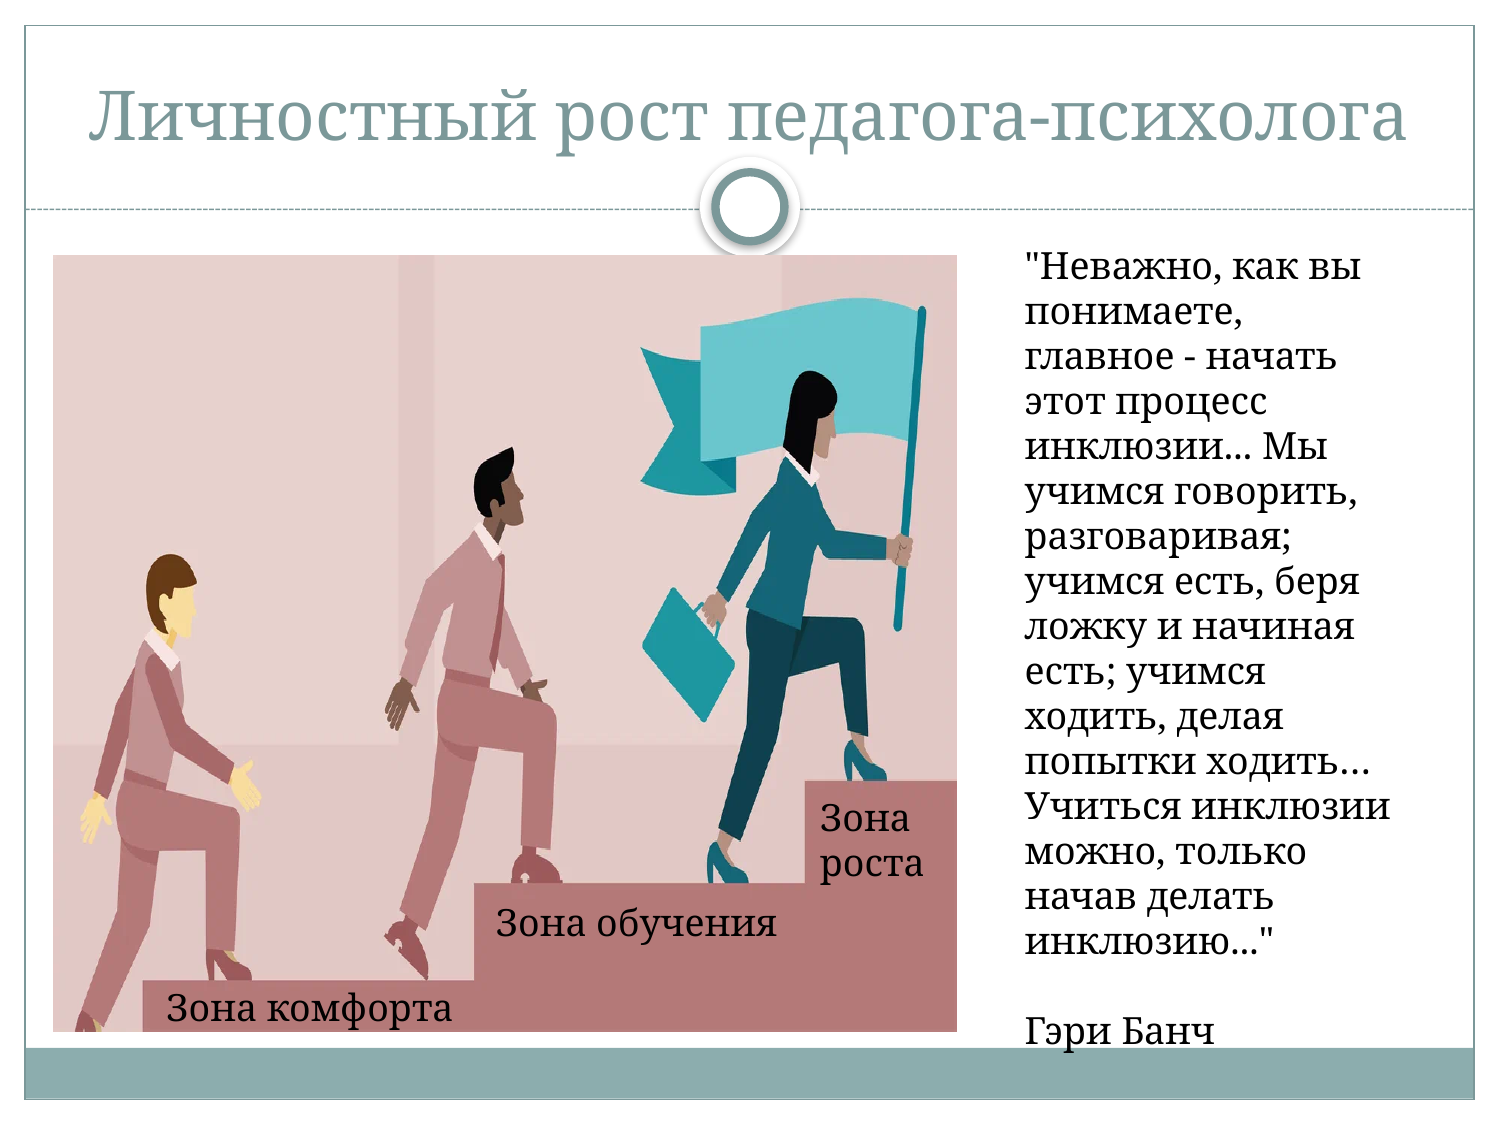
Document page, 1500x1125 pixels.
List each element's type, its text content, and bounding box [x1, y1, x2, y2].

text_box "Неважно, как вы понимаете, главное - начать этот процесс инклюзии... Мы учимся говорить, разговаривая; учимся есть, беря ложку и начиная есть; учимся ходить, делая попытки ходить… Учиться инклюзии можно, только начав делать инклюзию..." Гэри Банч [1009, 234, 1418, 1060]
title Личностный рост педагога-психолога [49, 37, 1450, 162]
picture [52, 255, 957, 1032]
